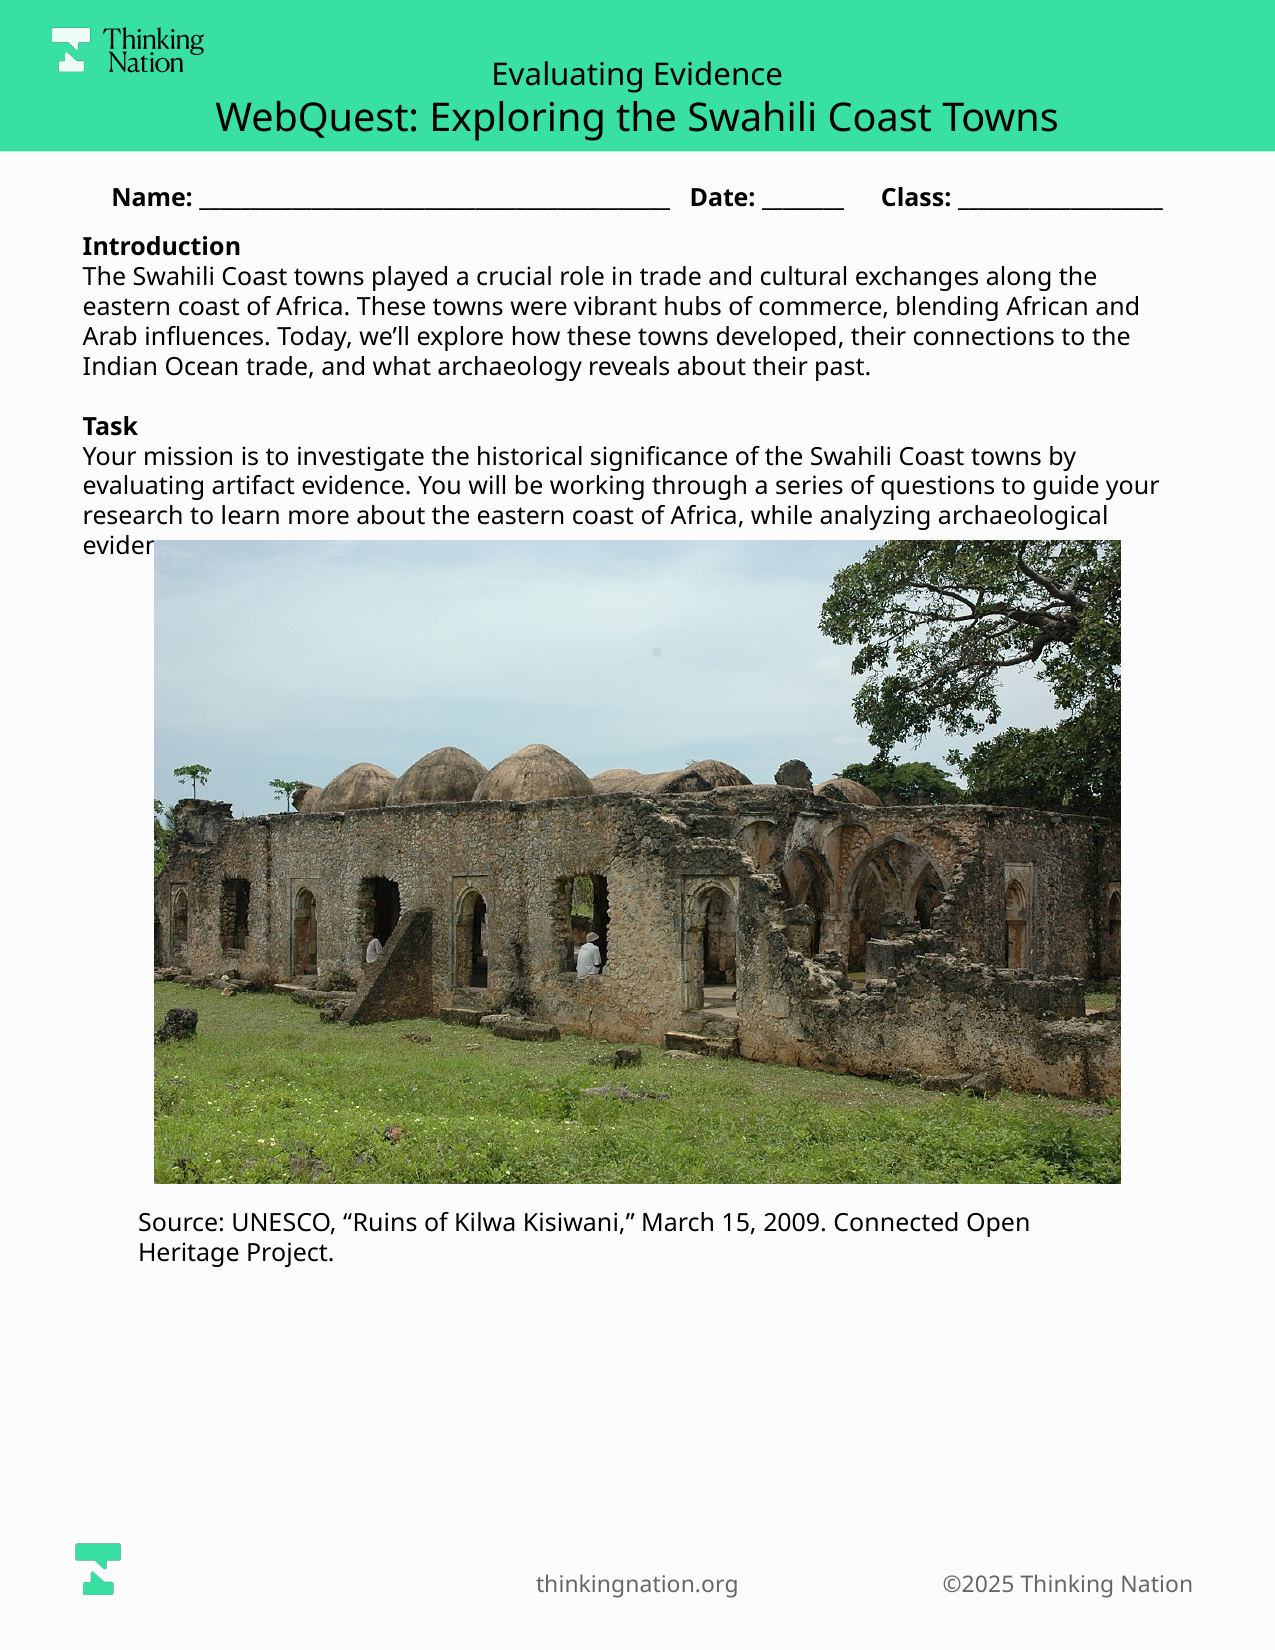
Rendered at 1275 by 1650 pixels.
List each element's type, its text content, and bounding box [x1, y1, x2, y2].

picture [35, 13, 210, 87]
text_box Source: UNESCO, “Ruins of Kilwa Kisiwani,” March 15, 2009. Connected Open Heritage Project. [123, 1191, 1152, 1282]
text_box Evaluating Evidence WebQuest: Exploring the Swahili Coast Towns [0, 0, 1275, 152]
picture [62, 1533, 134, 1605]
text_box Introduction The Swahili Coast towns played a crucial role in trade and cultural exchanges along the eastern coast of Africa. These towns were vibrant hubs of commerce, blending African and Arab influences. Today, we’ll explore how these towns developed, their connections to the Indian Ocean trade, and what archaeology reveals about their past. Task Your mission is to investigate the historical significance of the Swahili Coast towns by evaluating artifact evidence. You will be working through a series of questions to guide your research to learn more about the eastern coast of Africa, while analyzing archaeological evidence. [67, 227, 1208, 575]
text_box ©2025 Thinking Nation [907, 1553, 1210, 1605]
picture [153, 540, 1122, 1185]
text_box Name: ______________________________________________ Date: ________ Class: ____________________ [35, 166, 1239, 227]
text_box thinkingnation.org [486, 1553, 789, 1605]
